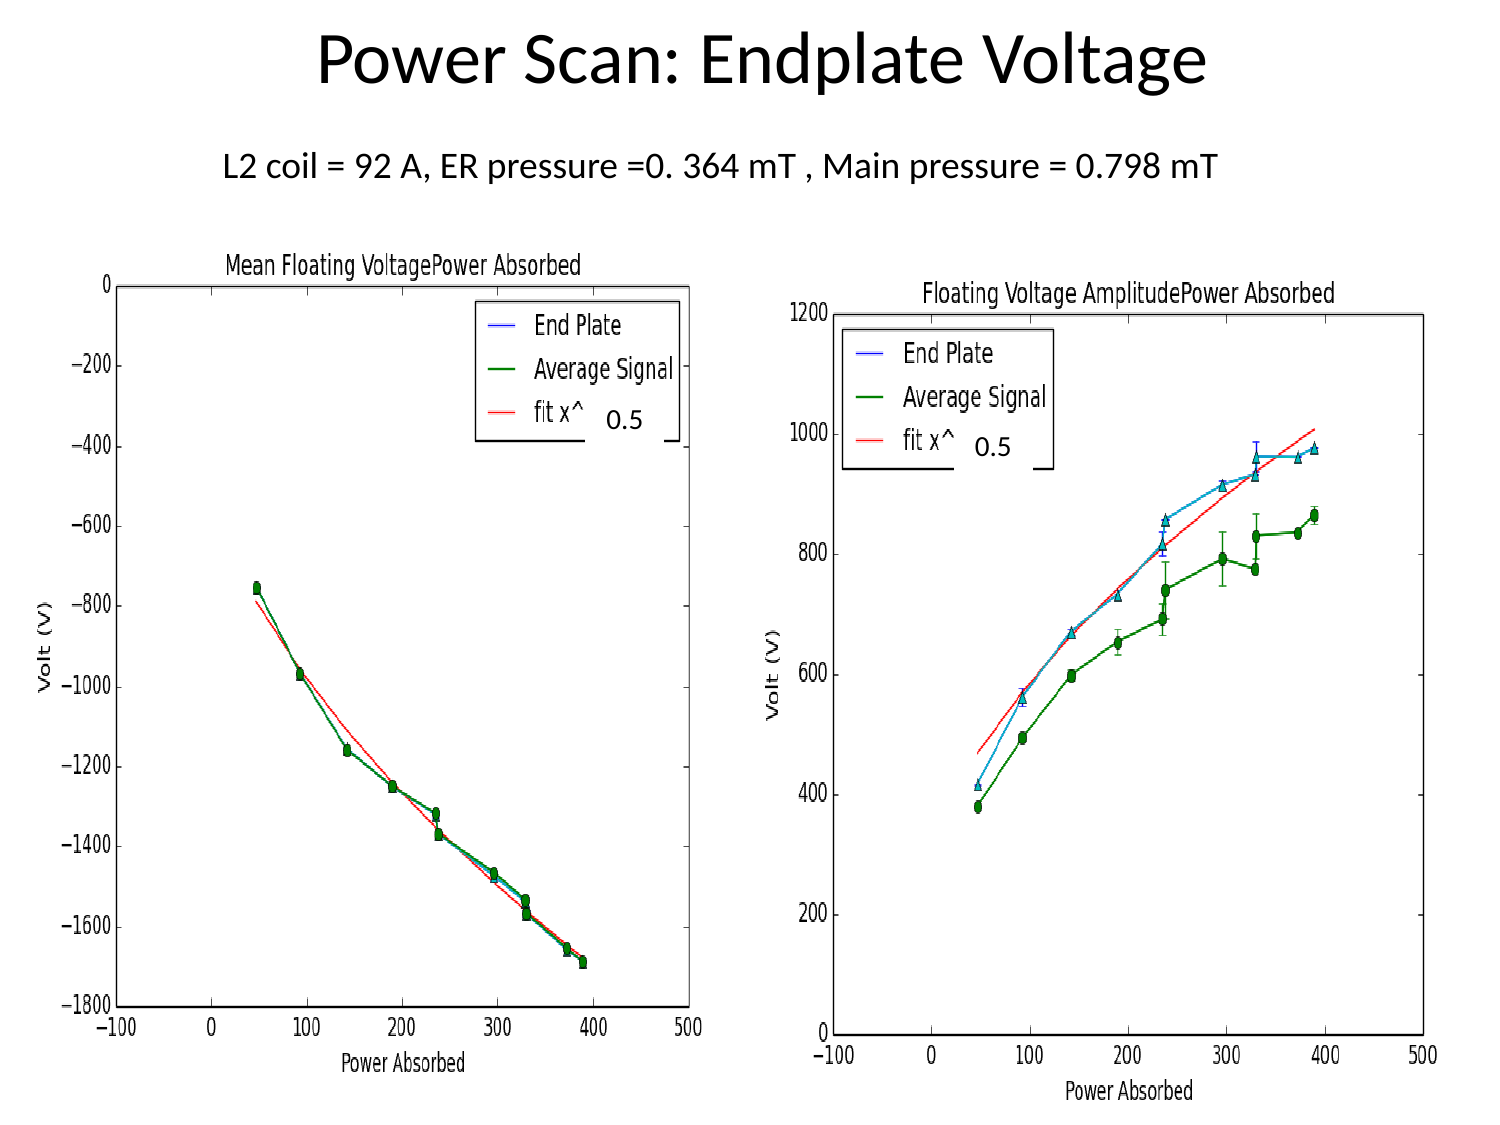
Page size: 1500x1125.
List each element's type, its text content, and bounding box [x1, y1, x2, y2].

text_box L2 coil = 92 A, ER pressure =0. 364 mT , Main pressure = 0.798 mT [207, 134, 1358, 194]
picture [23, 196, 1500, 1125]
title Power Scan: Endplate Voltage [87, 1, 1438, 107]
